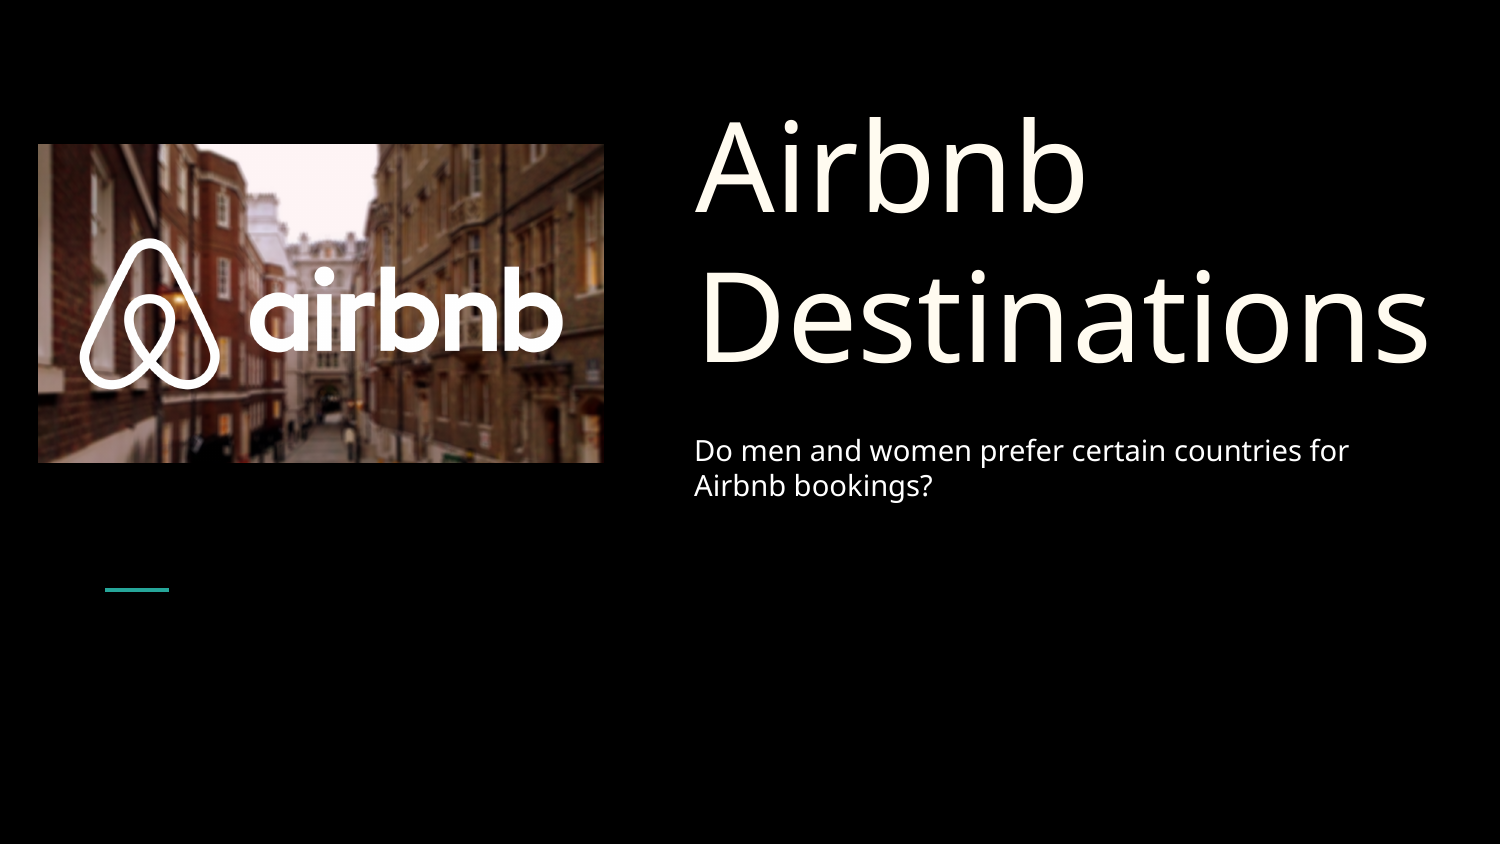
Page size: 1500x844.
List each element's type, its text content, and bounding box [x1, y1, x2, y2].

title Airbnb Destinations [680, 185, 1458, 417]
text_box Do men and women prefer certain countries for Airbnb bookings? [679, 417, 1460, 519]
picture [38, 144, 604, 463]
